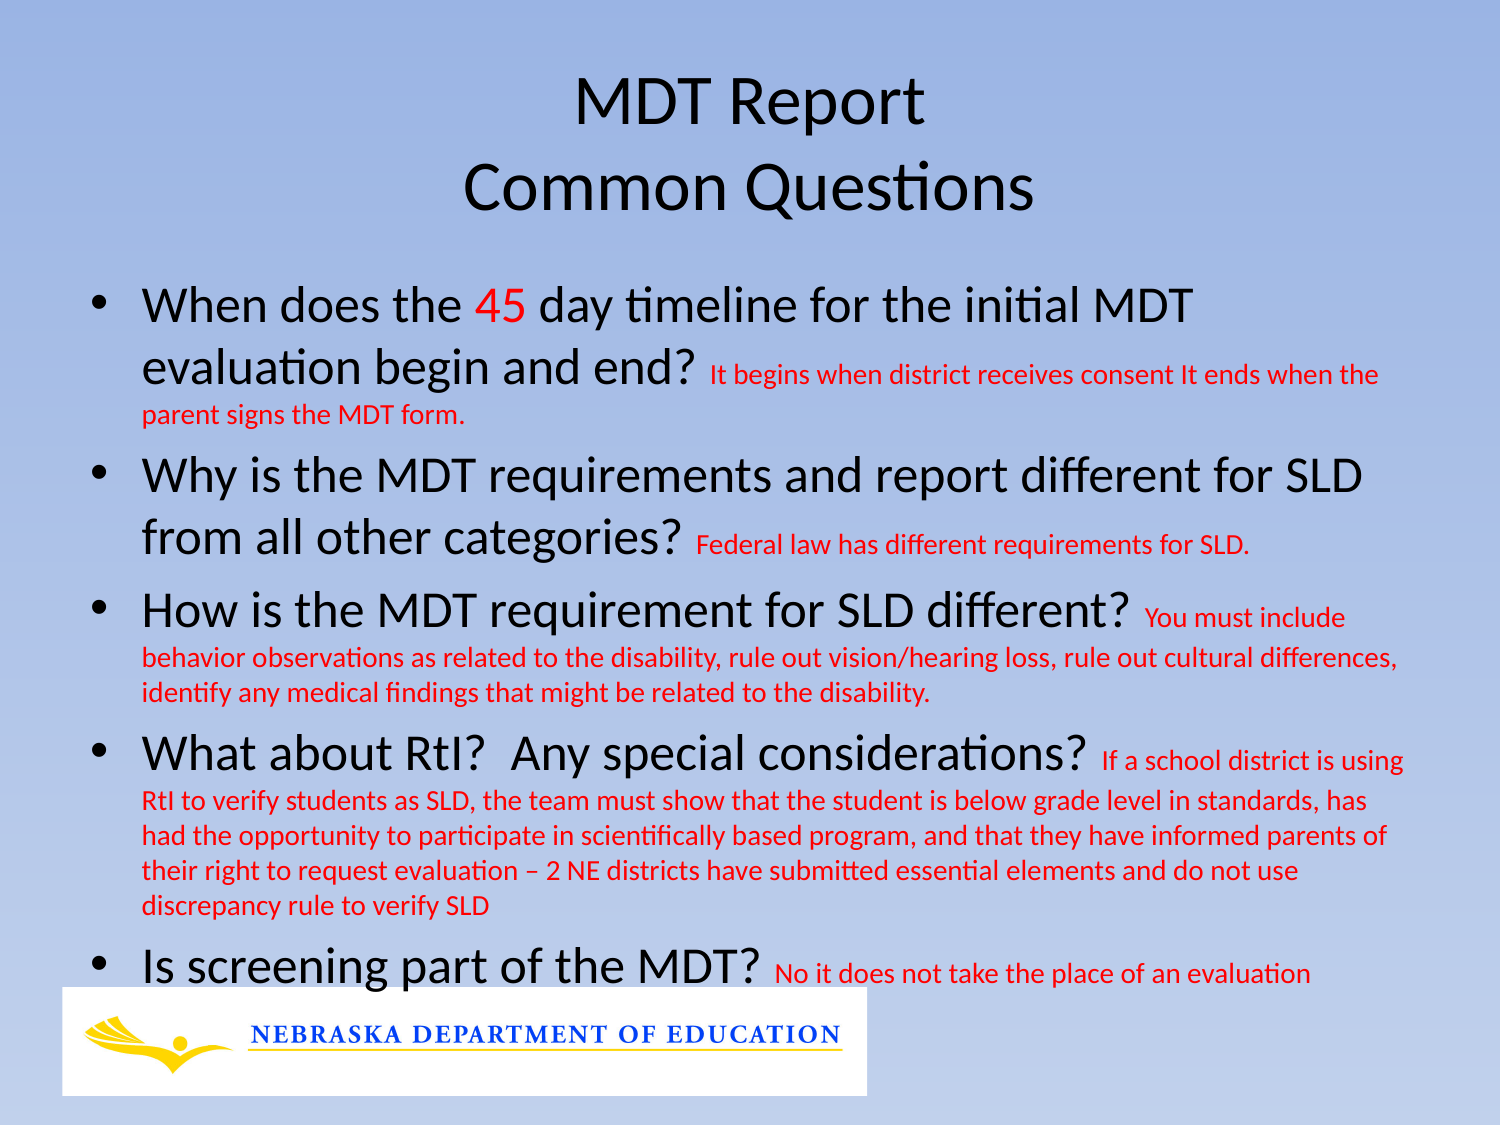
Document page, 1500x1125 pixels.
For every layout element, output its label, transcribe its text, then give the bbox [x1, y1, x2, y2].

picture [62, 987, 868, 1096]
list When does the 45 day timeline for the initial MDT evaluation begin and end? It begins when district receives consent It ends when the parent signs the MDT form. Why is the MDT requirements and report different for SLD from all other categories? Federal law has different requirements for SLD. How is the MDT requirement for SLD different? You must include behavior observations as related to the disability, rule out vision/hearing loss, rule out cultural differences, identify any medical findings that might be related to the disability. What about RtI? Any special considerations? If a school district is using RtI to verify students as SLD, the team must show that the student is below grade level in standards, has had the opportunity to participate in scientifically based program, and that they have informed parents of their right to request evaluation – 2 NE districts have submitted essential elements and do not use discrepancy rule to verify SLD Is screening part of the MDT? No it does not take the place of an evaluation [75, 262, 1425, 1005]
title MDT Report Common Questions [75, 45, 1425, 233]
